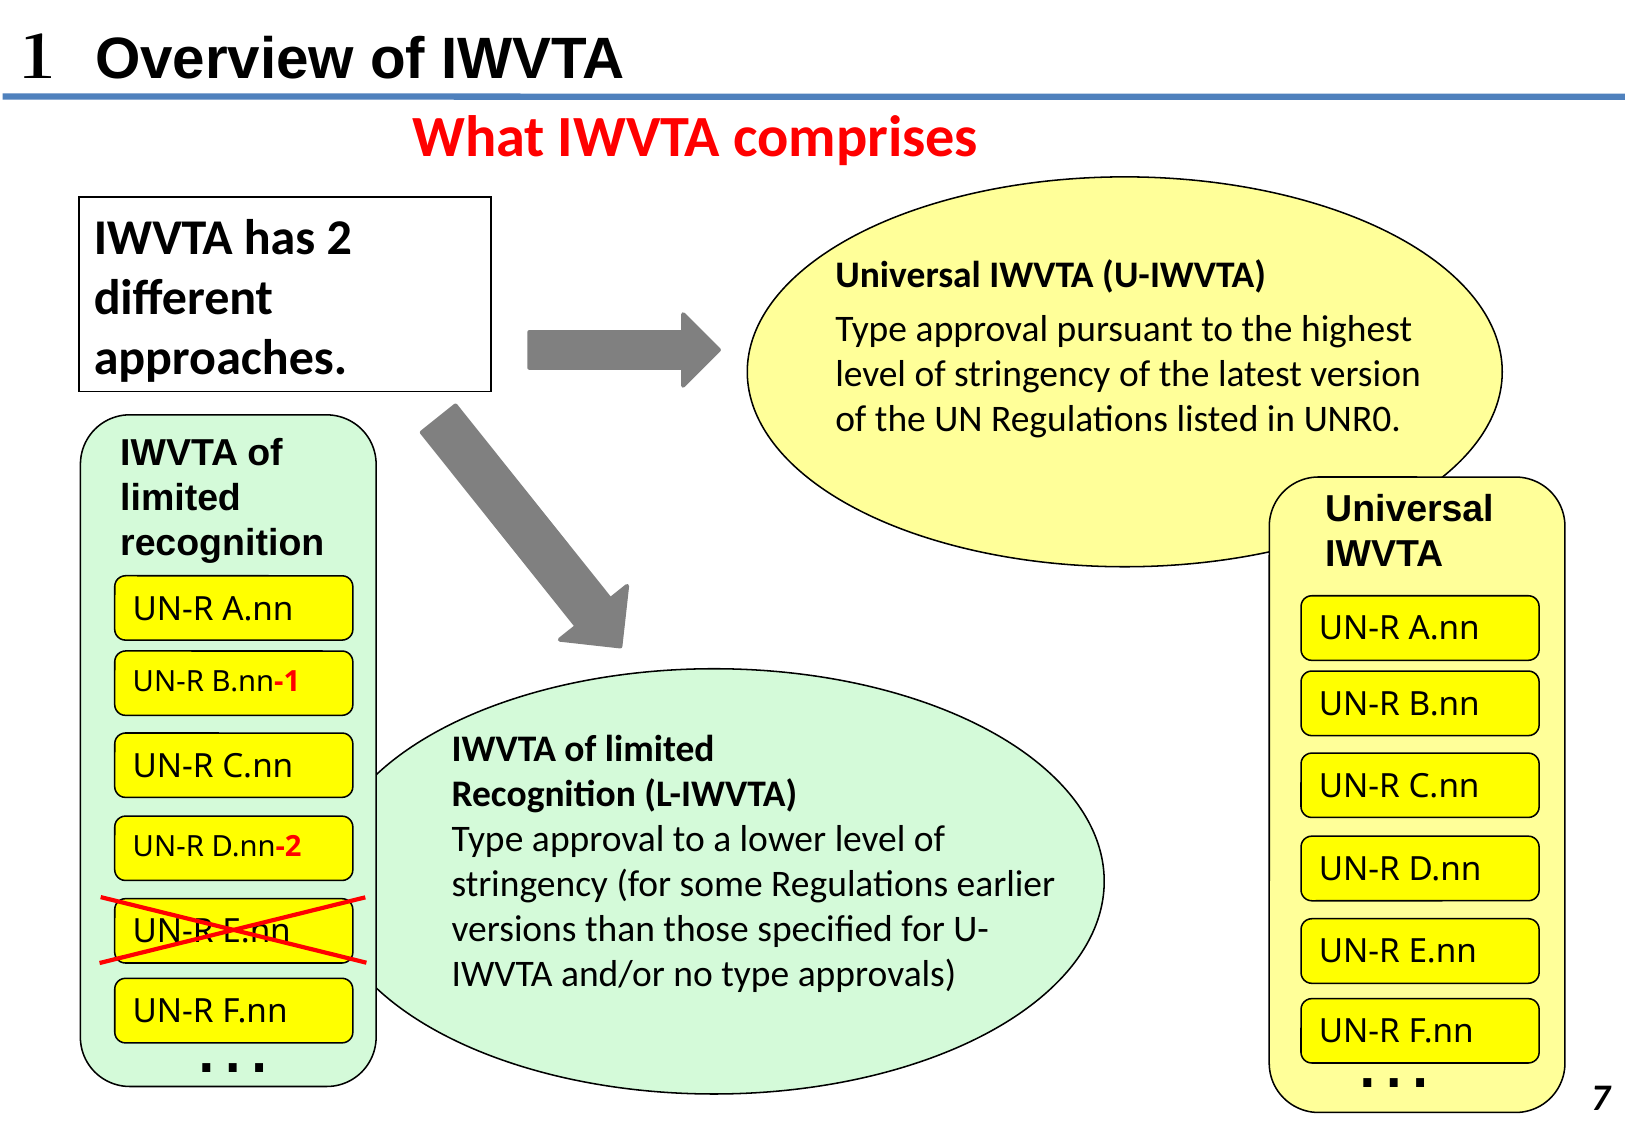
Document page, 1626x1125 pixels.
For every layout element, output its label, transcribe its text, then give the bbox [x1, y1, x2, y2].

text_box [1269, 476, 1566, 1113]
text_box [80, 414, 377, 1087]
text_box [1072, 796, 1105, 966]
text_box [391, 1001, 1037, 1094]
text_box [527, 312, 721, 388]
text_box [843, 176, 1407, 242]
text_box [419, 403, 630, 649]
text_box [747, 256, 1503, 567]
text_box Universal IWVTA (U-IWVTA) Type approval pursuant to the highest level of stringency of the latest version of the UN Regulations listed in UNR0. [820, 242, 1460, 447]
text_box IWVTA has 2 different approaches. [79, 196, 492, 392]
text_box What IWVTA comprises [713, 91, 1140, 96]
text_box IWVTA of limited Recognition (L-IWVTA) Type approval to a lower level of stringency (for some Regulations earlier versions than those specified for U-IWVTA and/or no type approvals) [382, 716, 1072, 1001]
slide_number 7 [1245, 1065, 1625, 1125]
text_box １ Overview of IWVTA [0, 12, 713, 98]
text_box [468, 668, 960, 716]
text_box What IWVTA comprises [397, 97, 1140, 176]
